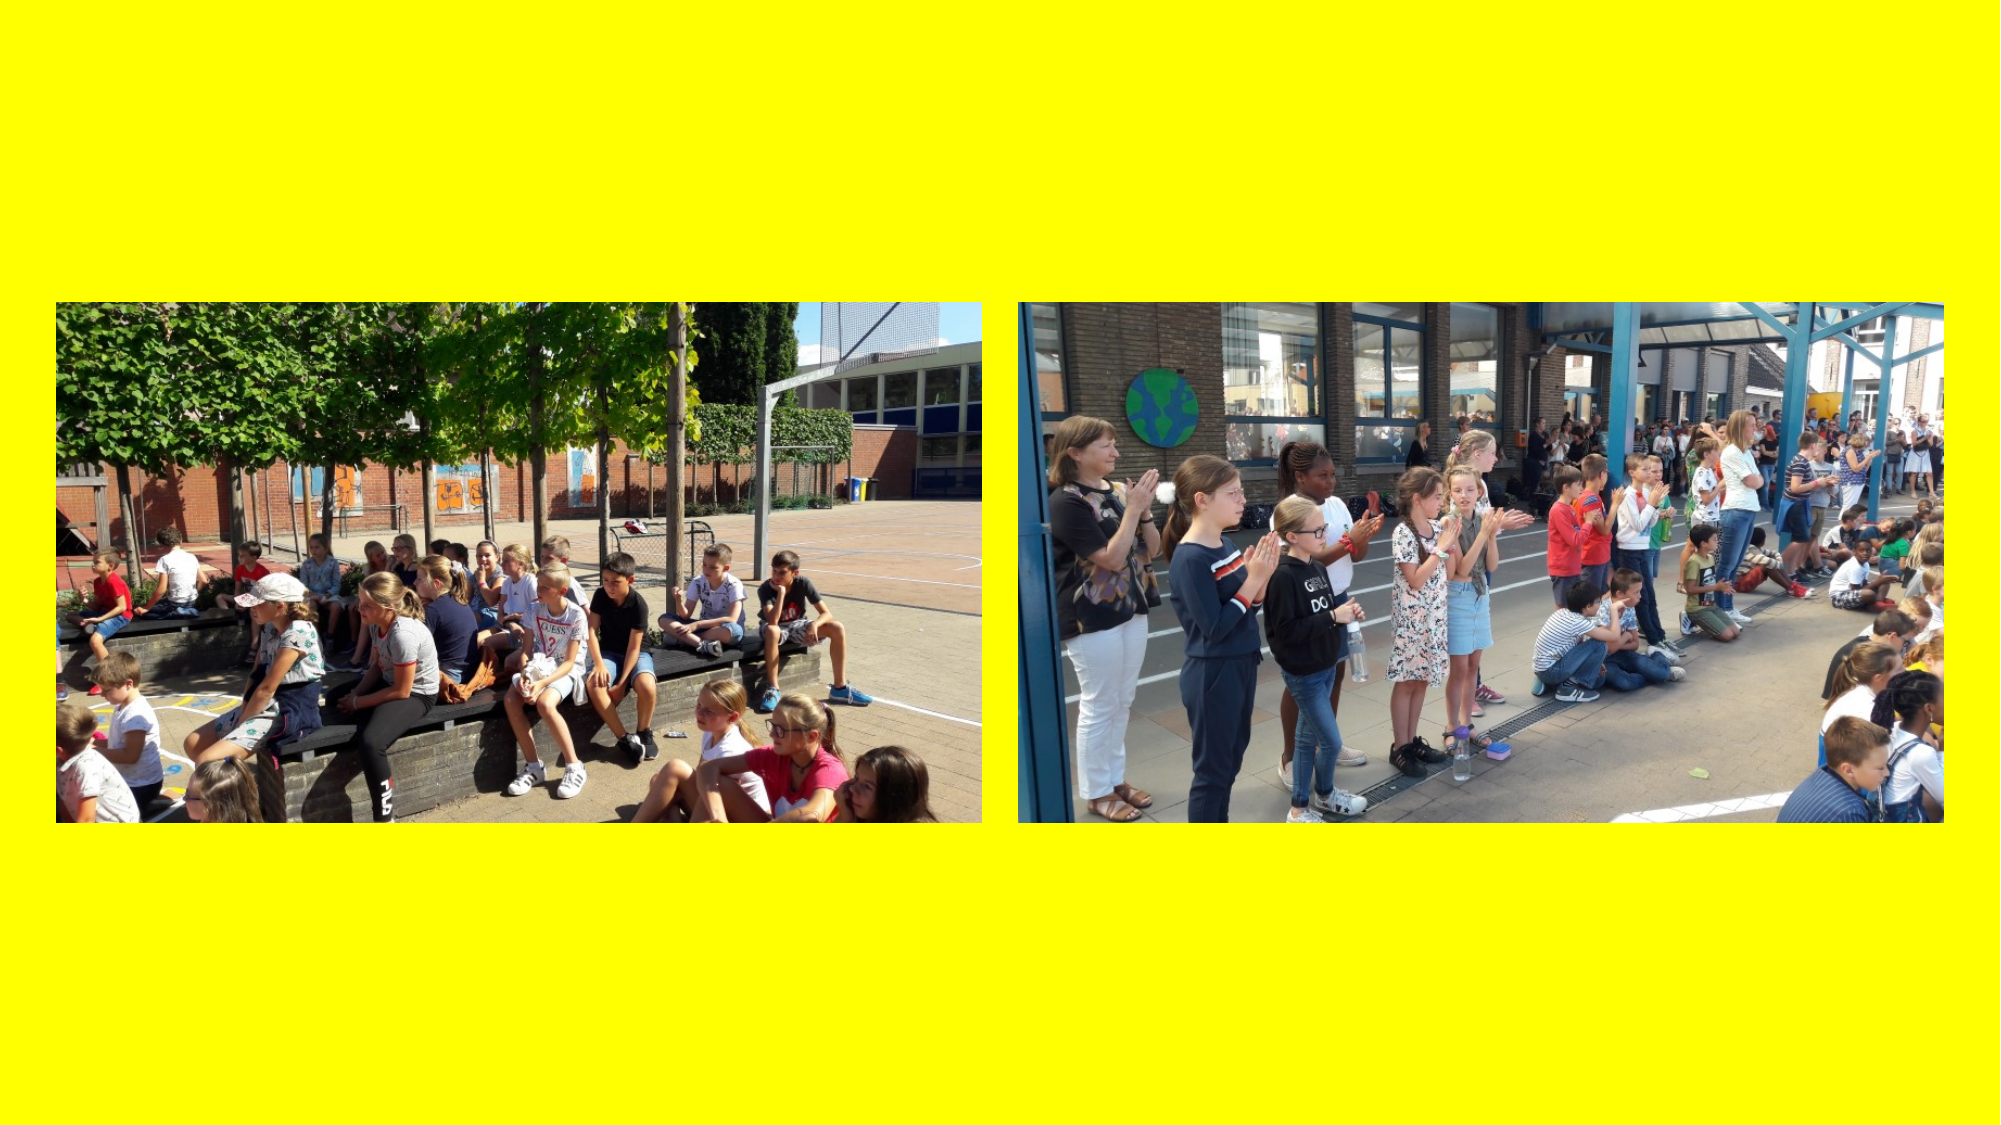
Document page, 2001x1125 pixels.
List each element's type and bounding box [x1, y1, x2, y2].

picture [56, 302, 982, 823]
picture [1018, 302, 1944, 823]
